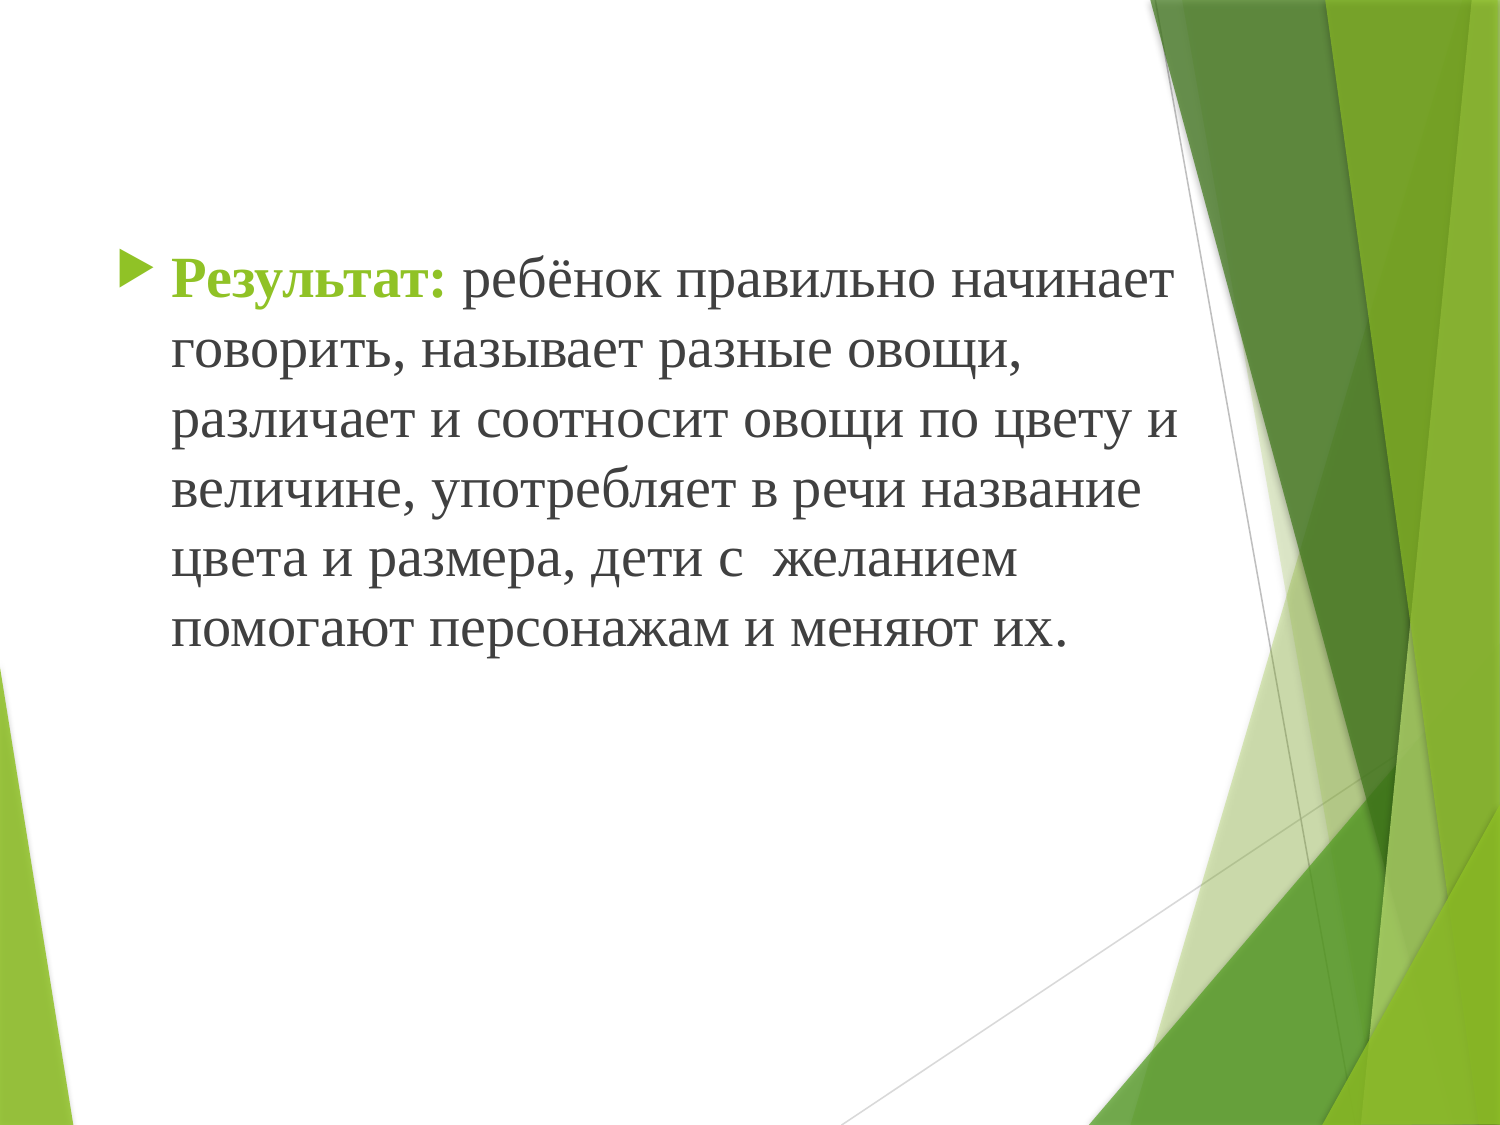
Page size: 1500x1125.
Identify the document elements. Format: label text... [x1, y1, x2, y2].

list Результат: ребёнок правильно начинает говорить, называет разные овощи, различает и соотносит овощи по цвету и величине, употребляет в речи название цвета и размера, дети с желанием помогают персонажам и меняют их. [100, 160, 1283, 957]
